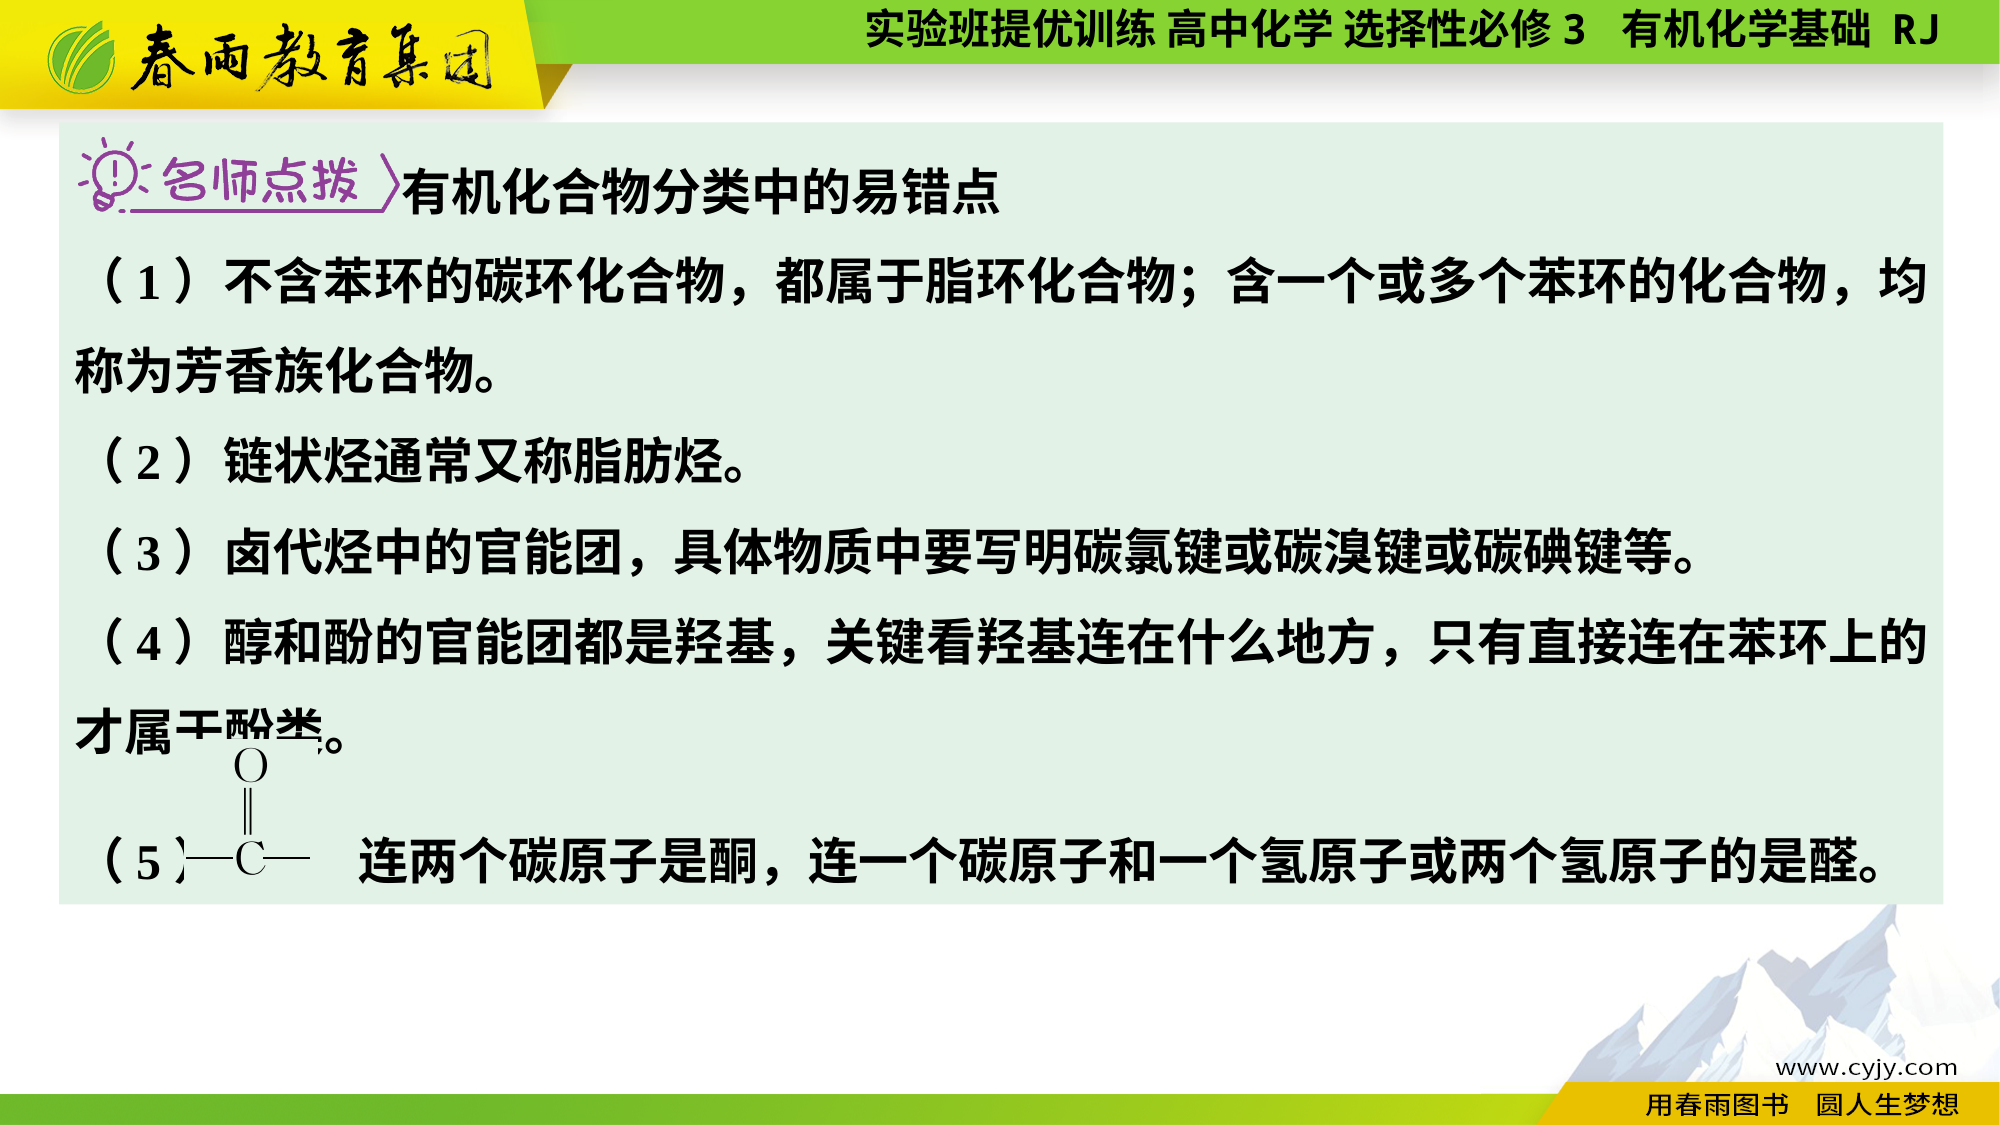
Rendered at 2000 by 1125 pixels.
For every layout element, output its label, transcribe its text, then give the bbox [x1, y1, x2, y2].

list 有机化合物分类中的易错点 （1）不含苯环的碳环化合物，都属于脂环化合物；含一个或多个苯环的化合物，均称为芳香族化合物。 （2）链状烃通常又称脂肪烃。 （3）卤代烃中的官能团，具体物质中要写明碳氯键或碳溴键或碳碘键等。 （4）醇和酚的官能团都是羟基，关键看羟基连在什么地方，只有直接连在苯环上的才属于酚类。 （5） 连两个碳原子是酮，连一个碳原子和一个氢原子或两个氢原子的是醛。 [59, 122, 1944, 905]
picture [0, 0, 2000, 1125]
